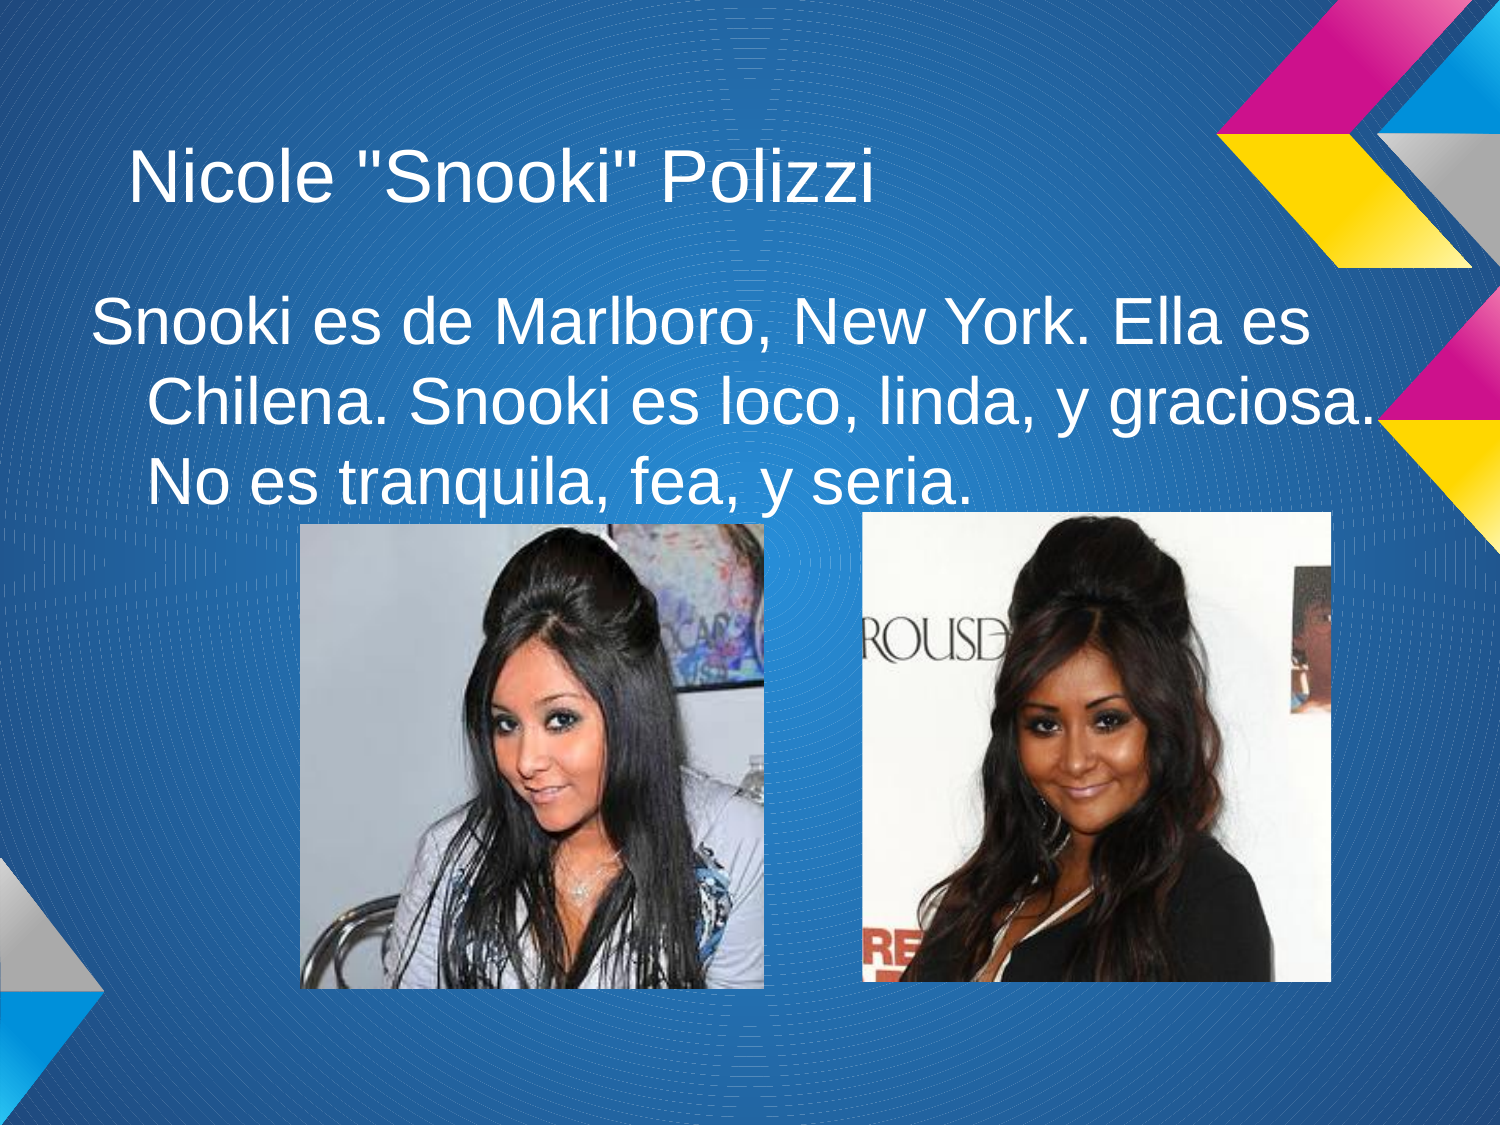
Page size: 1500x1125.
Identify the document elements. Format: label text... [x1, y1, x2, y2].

text_box [862, 512, 1332, 982]
title Nicole "Snooki" Polizzi [75, 14, 1204, 233]
picture [299, 524, 765, 990]
list Snooki es de Marlboro, New York. Ella es Chilena. Snooki es loco, linda, y graciosa. No es tranquila, fea, y seria. [75, 262, 1425, 931]
